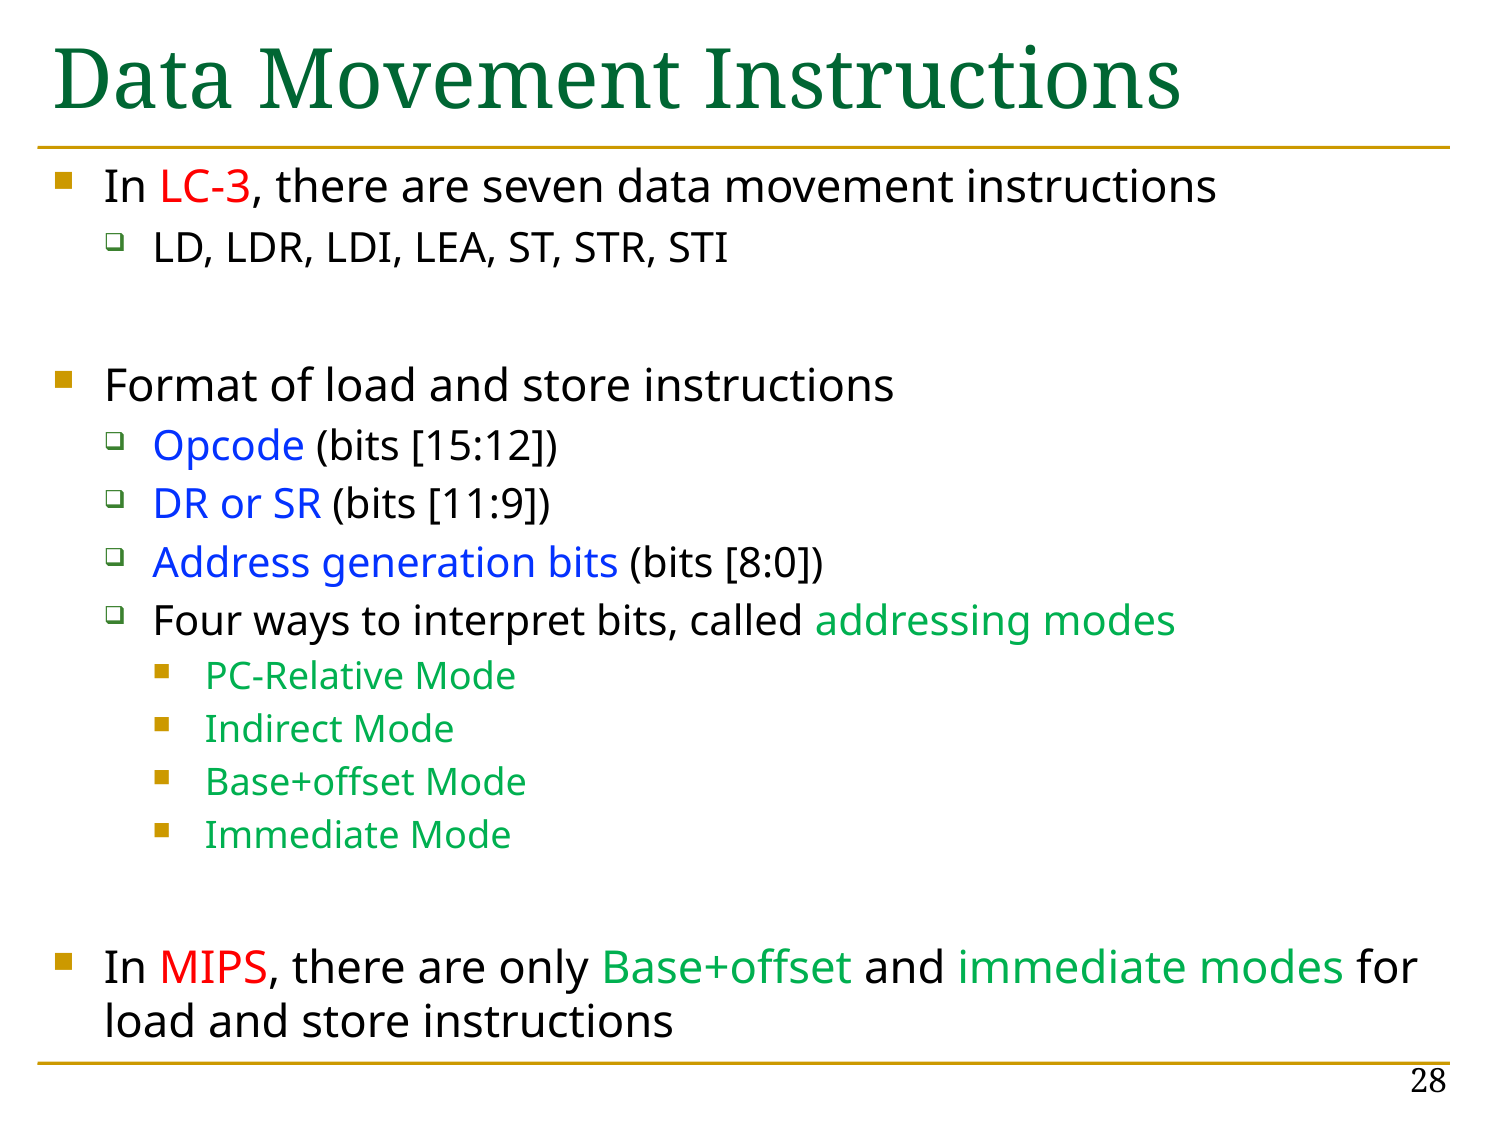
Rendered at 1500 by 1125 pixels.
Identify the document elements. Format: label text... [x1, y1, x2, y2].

slide_number 28 [1111, 1036, 1462, 1112]
list In LC-3, there are seven data movement instructions LD, LDR, LDI, LEA, ST, STR, STI Format of load and store instructions Opcode (bits [15:12]) DR or SR (bits [11:9]) Address generation bits (bits [8:0]) Four ways to interpret bits, called addressing modes PC-Relative Mode Indirect Mode Base+offset Mode Immediate Mode In MIPS, there are only Base+offset and immediate modes for load and store instructions [37, 149, 1450, 1063]
title Data Movement Instructions [37, 0, 1450, 149]
